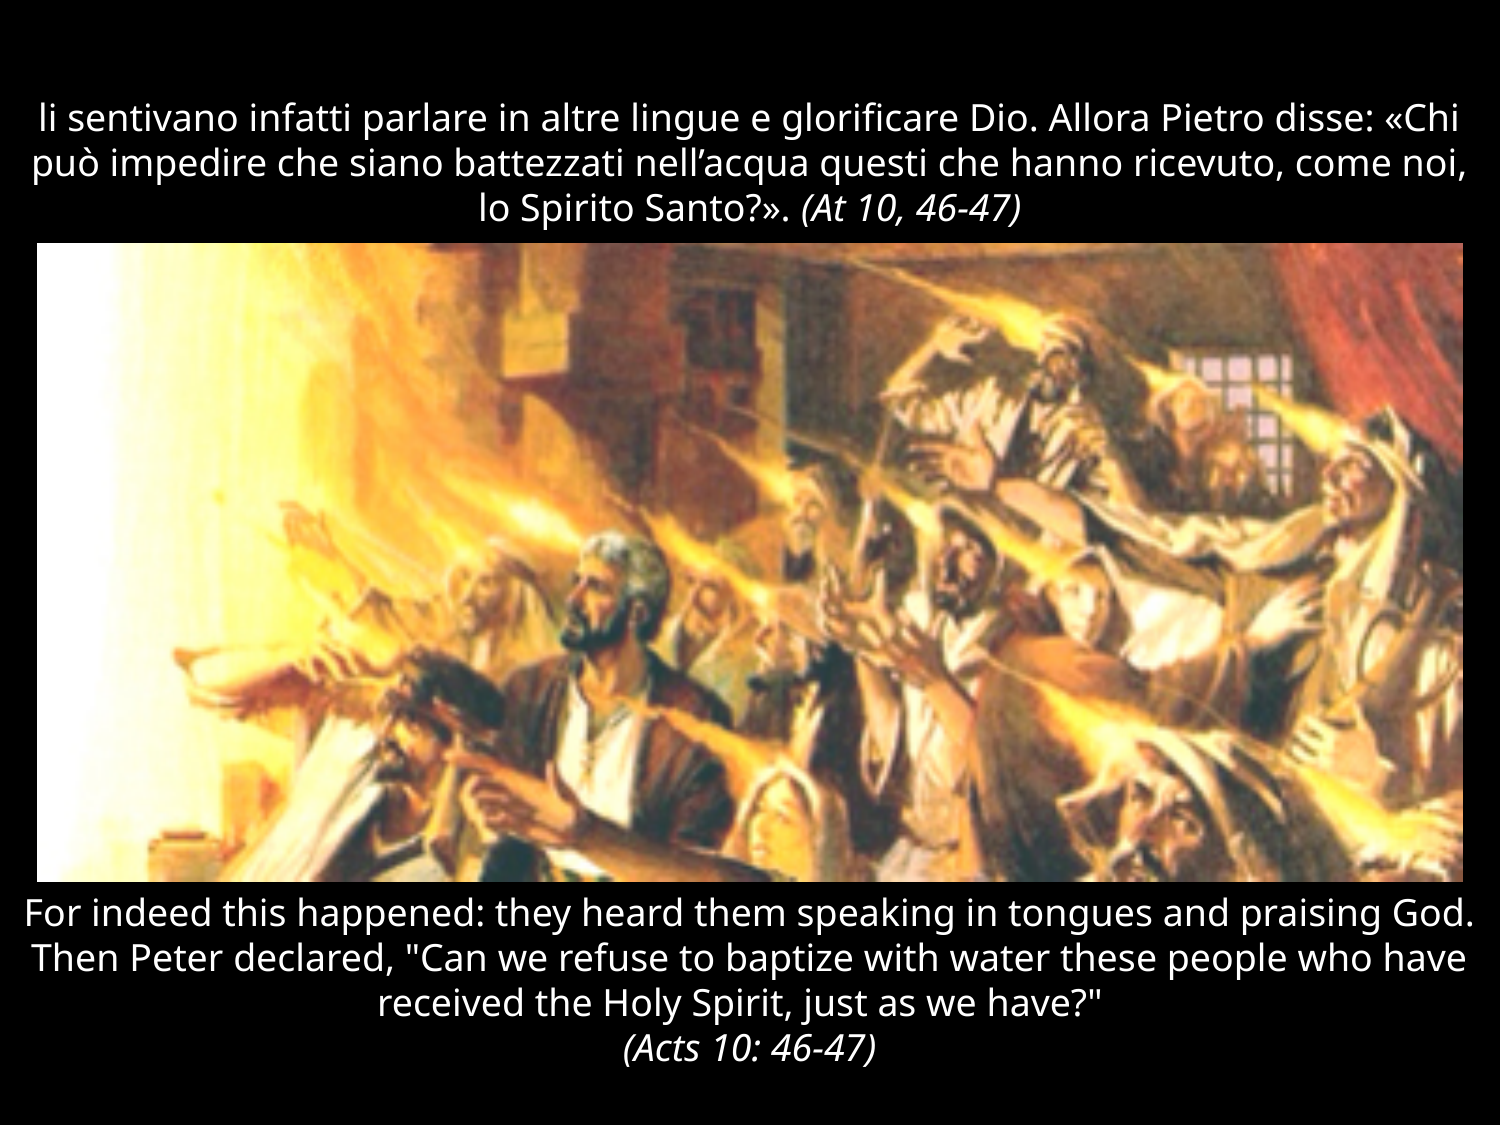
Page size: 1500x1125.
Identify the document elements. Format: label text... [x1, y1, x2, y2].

text_box For indeed this happened: they heard them speaking in tongues and praising God. Then Peter declared, "Can we refuse to baptize with water these people who have received the Holy Spirit, just as we have?" (Acts 10: 46-47) [0, 881, 1500, 1077]
picture [37, 243, 1463, 882]
title li sentivano infatti parlare in altre lingue e glorificare Dio. Allora Pietro disse: «Chi può impedire che siano battezzati nell’acqua questi che hanno ricevuto, come noi, lo Spirito Santo?». (At 10, 46-47) [0, 90, 1500, 278]
